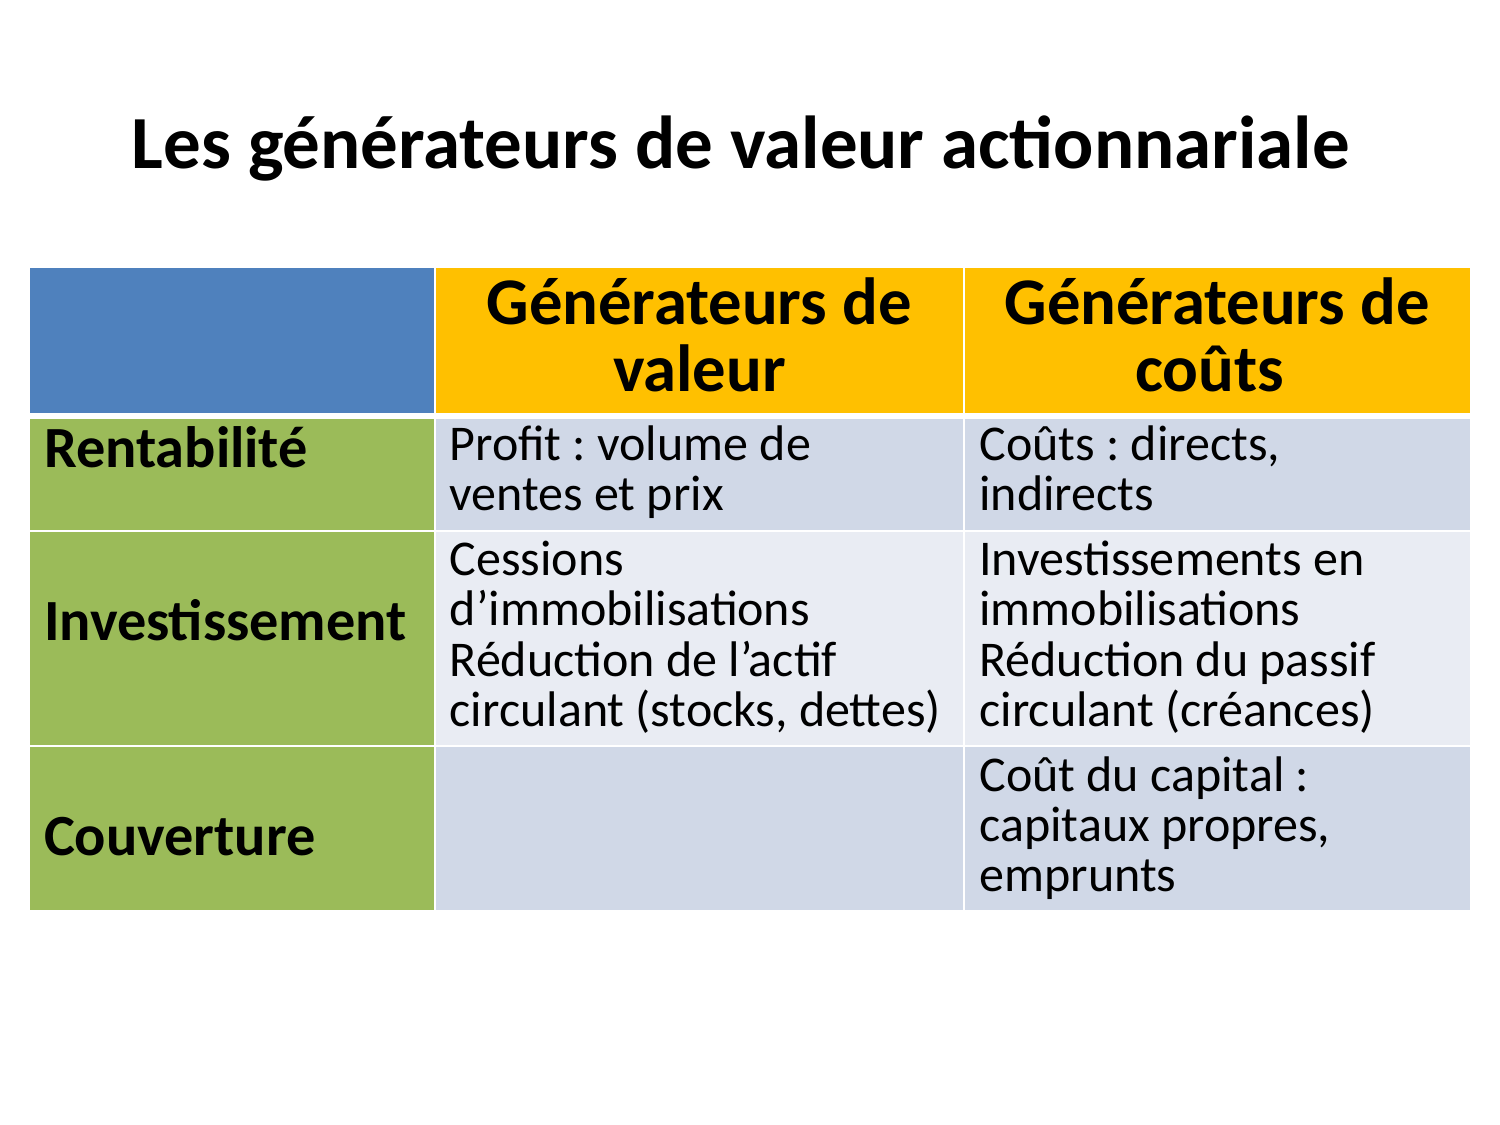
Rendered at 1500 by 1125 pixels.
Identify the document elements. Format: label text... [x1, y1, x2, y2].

table_cell Coûts : directs, indirects [965, 419, 1470, 530]
table_cell Couverture [30, 747, 434, 910]
table_cell Investissements en immobilisations Réduction du passif circulant (créances) [965, 532, 1470, 745]
table_cell Profit : volume de ventes et prix [436, 419, 963, 530]
table_header [30, 268, 434, 413]
table_cell Cessions d’immobilisations Réduction de l’actif circulant (stocks, dettes) [436, 532, 963, 745]
table_cell [436, 747, 963, 910]
table_cell Coût du capital : capitaux propres, emprunts [965, 747, 1470, 910]
table_header Générateurs de coûts [965, 268, 1470, 413]
title Les générateurs de valeur actionnariale [75, 45, 1425, 233]
table_header Générateurs de valeur [436, 268, 963, 413]
table_cell Investissement [30, 532, 434, 745]
table_cell Rentabilité [30, 419, 434, 530]
